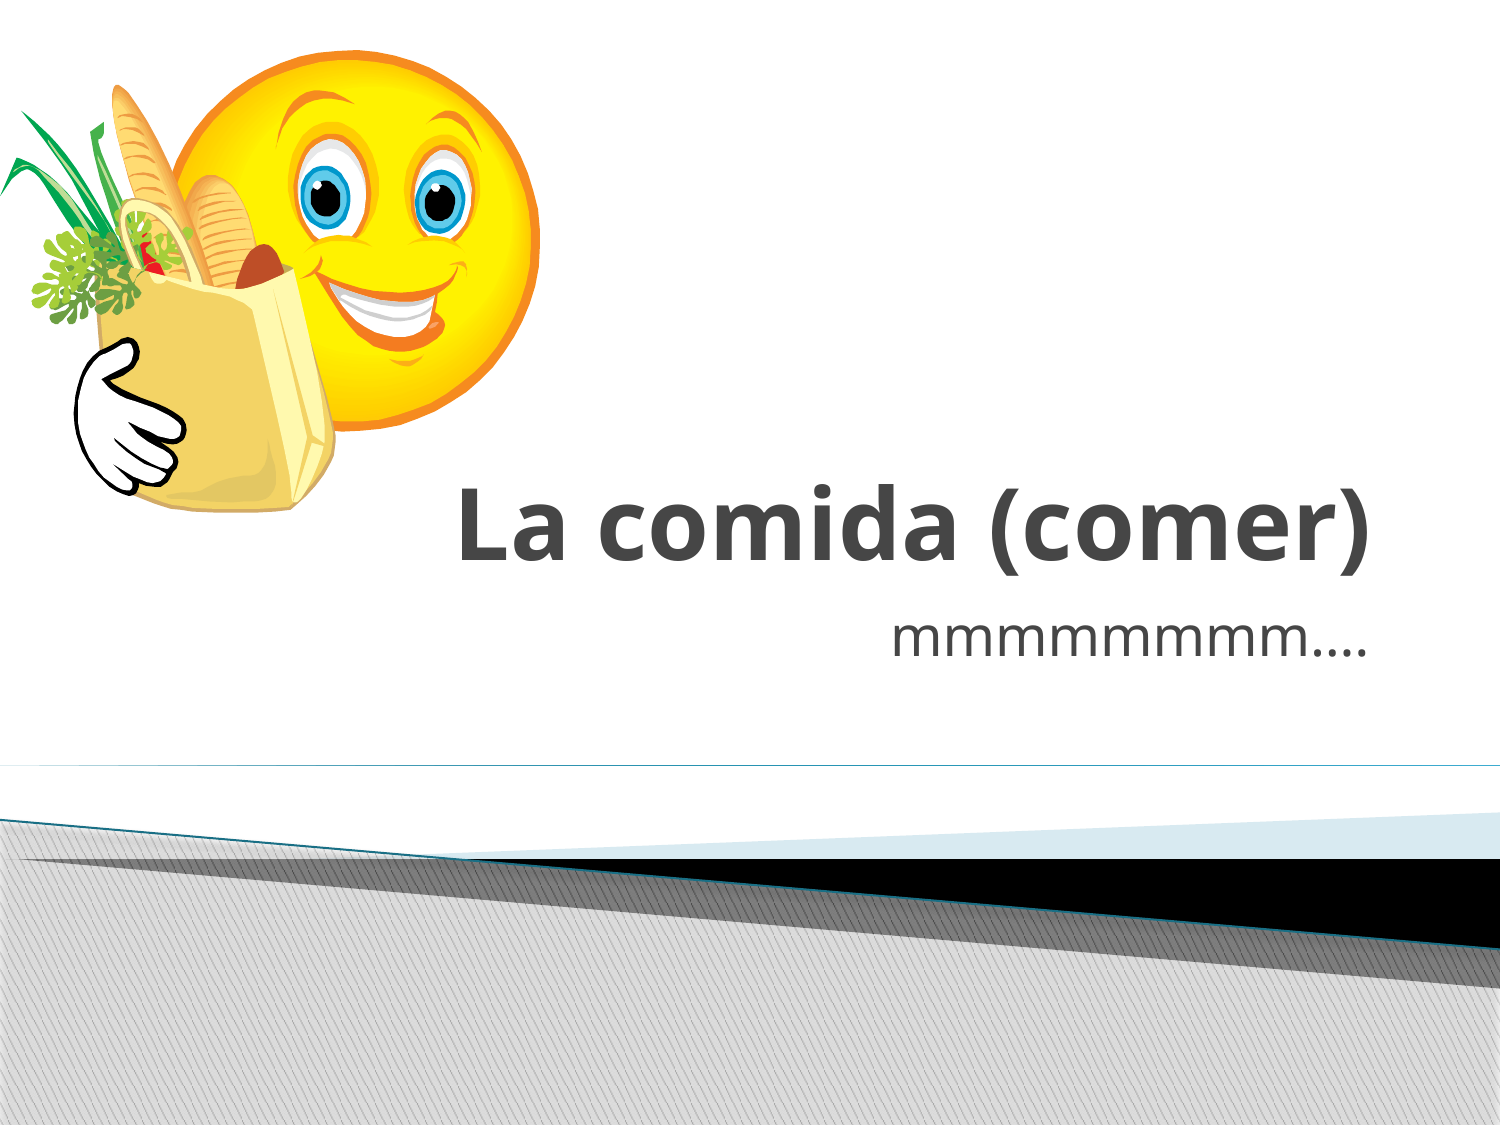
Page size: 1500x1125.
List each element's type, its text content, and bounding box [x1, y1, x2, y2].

picture [0, 49, 541, 513]
picture [5, 859, 1500, 989]
subtitle mmmmmmmm…. [112, 592, 1388, 790]
title La comida (comer) [112, 287, 1388, 588]
